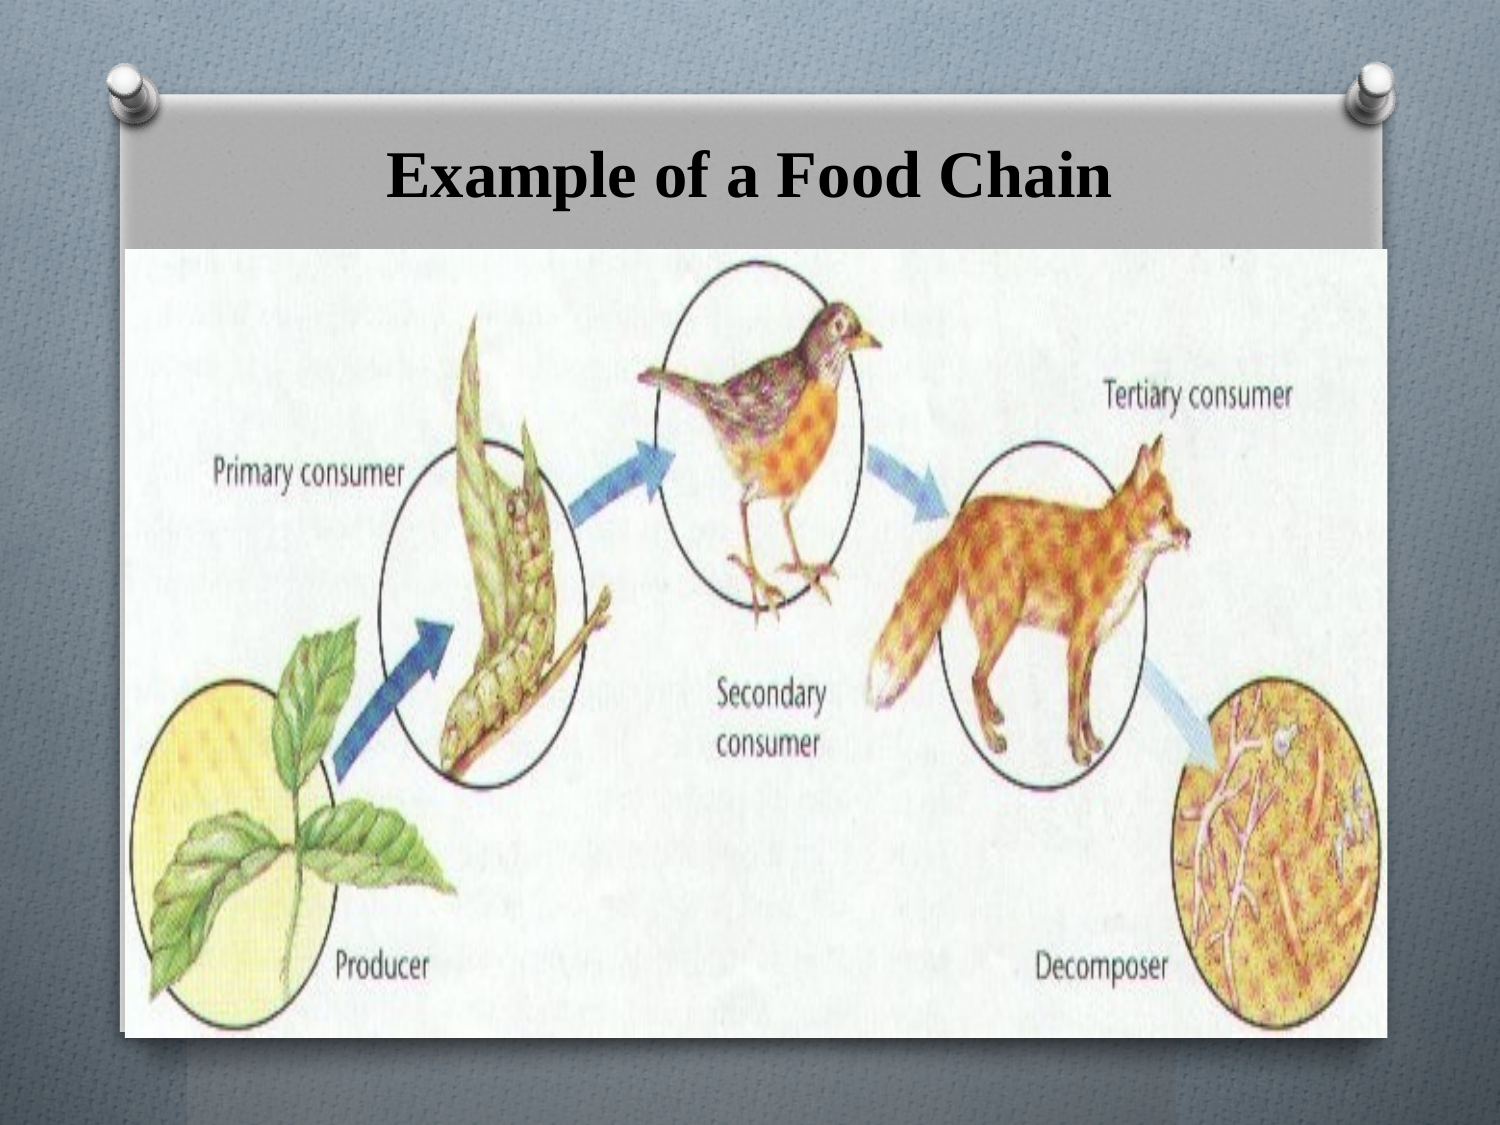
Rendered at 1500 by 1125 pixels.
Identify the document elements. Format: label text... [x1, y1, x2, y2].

text_box [124, 249, 1388, 1038]
picture [1317, 35, 1439, 156]
picture [75, 29, 198, 153]
title Example of a Food Chain [173, 75, 1324, 249]
